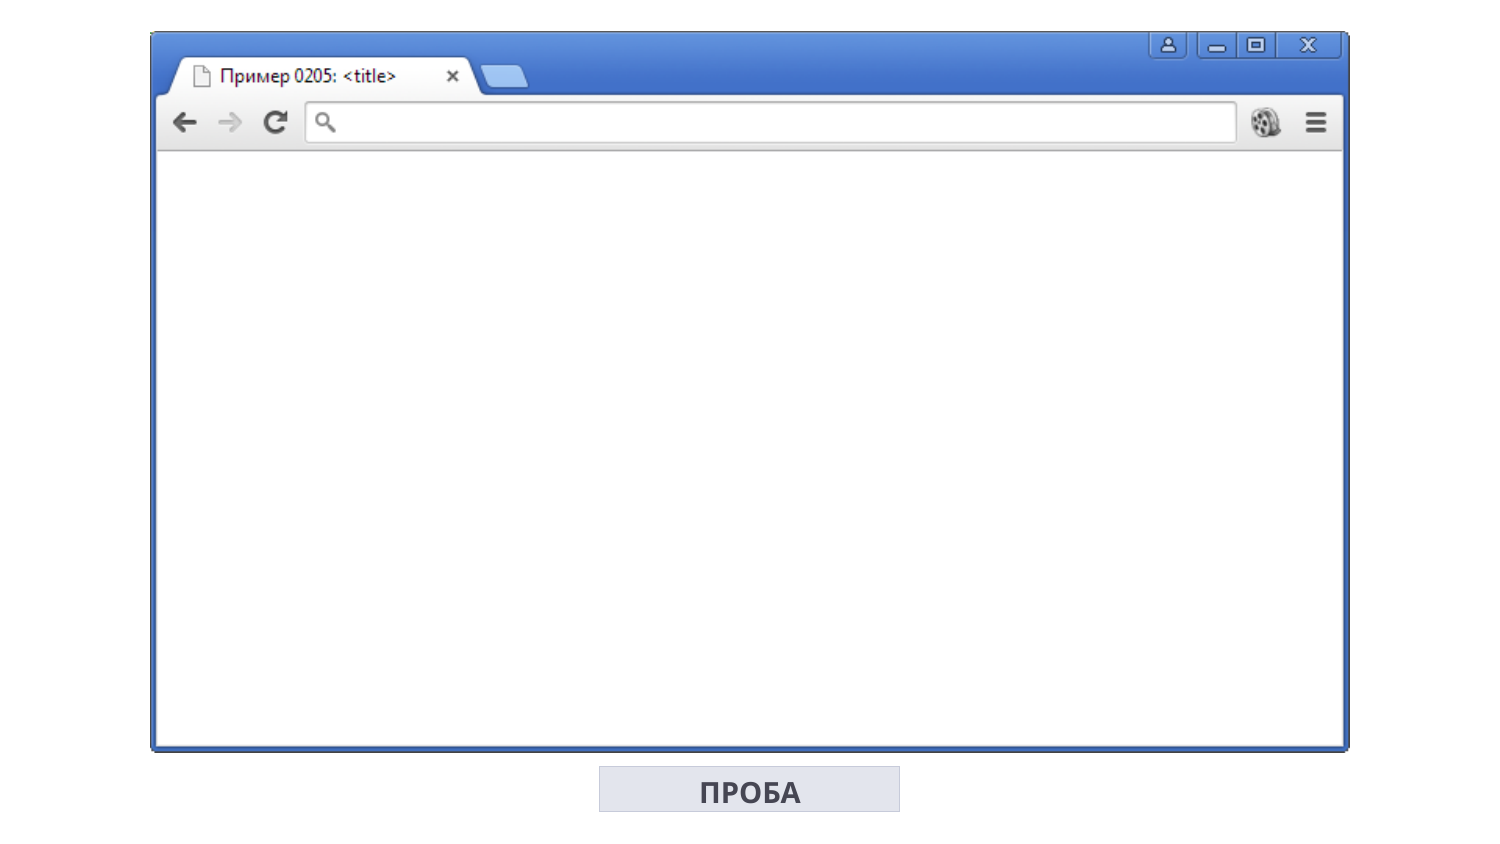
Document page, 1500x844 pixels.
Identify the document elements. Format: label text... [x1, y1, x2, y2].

picture [149, 31, 1351, 753]
text_box ПРОБА [599, 766, 900, 812]
